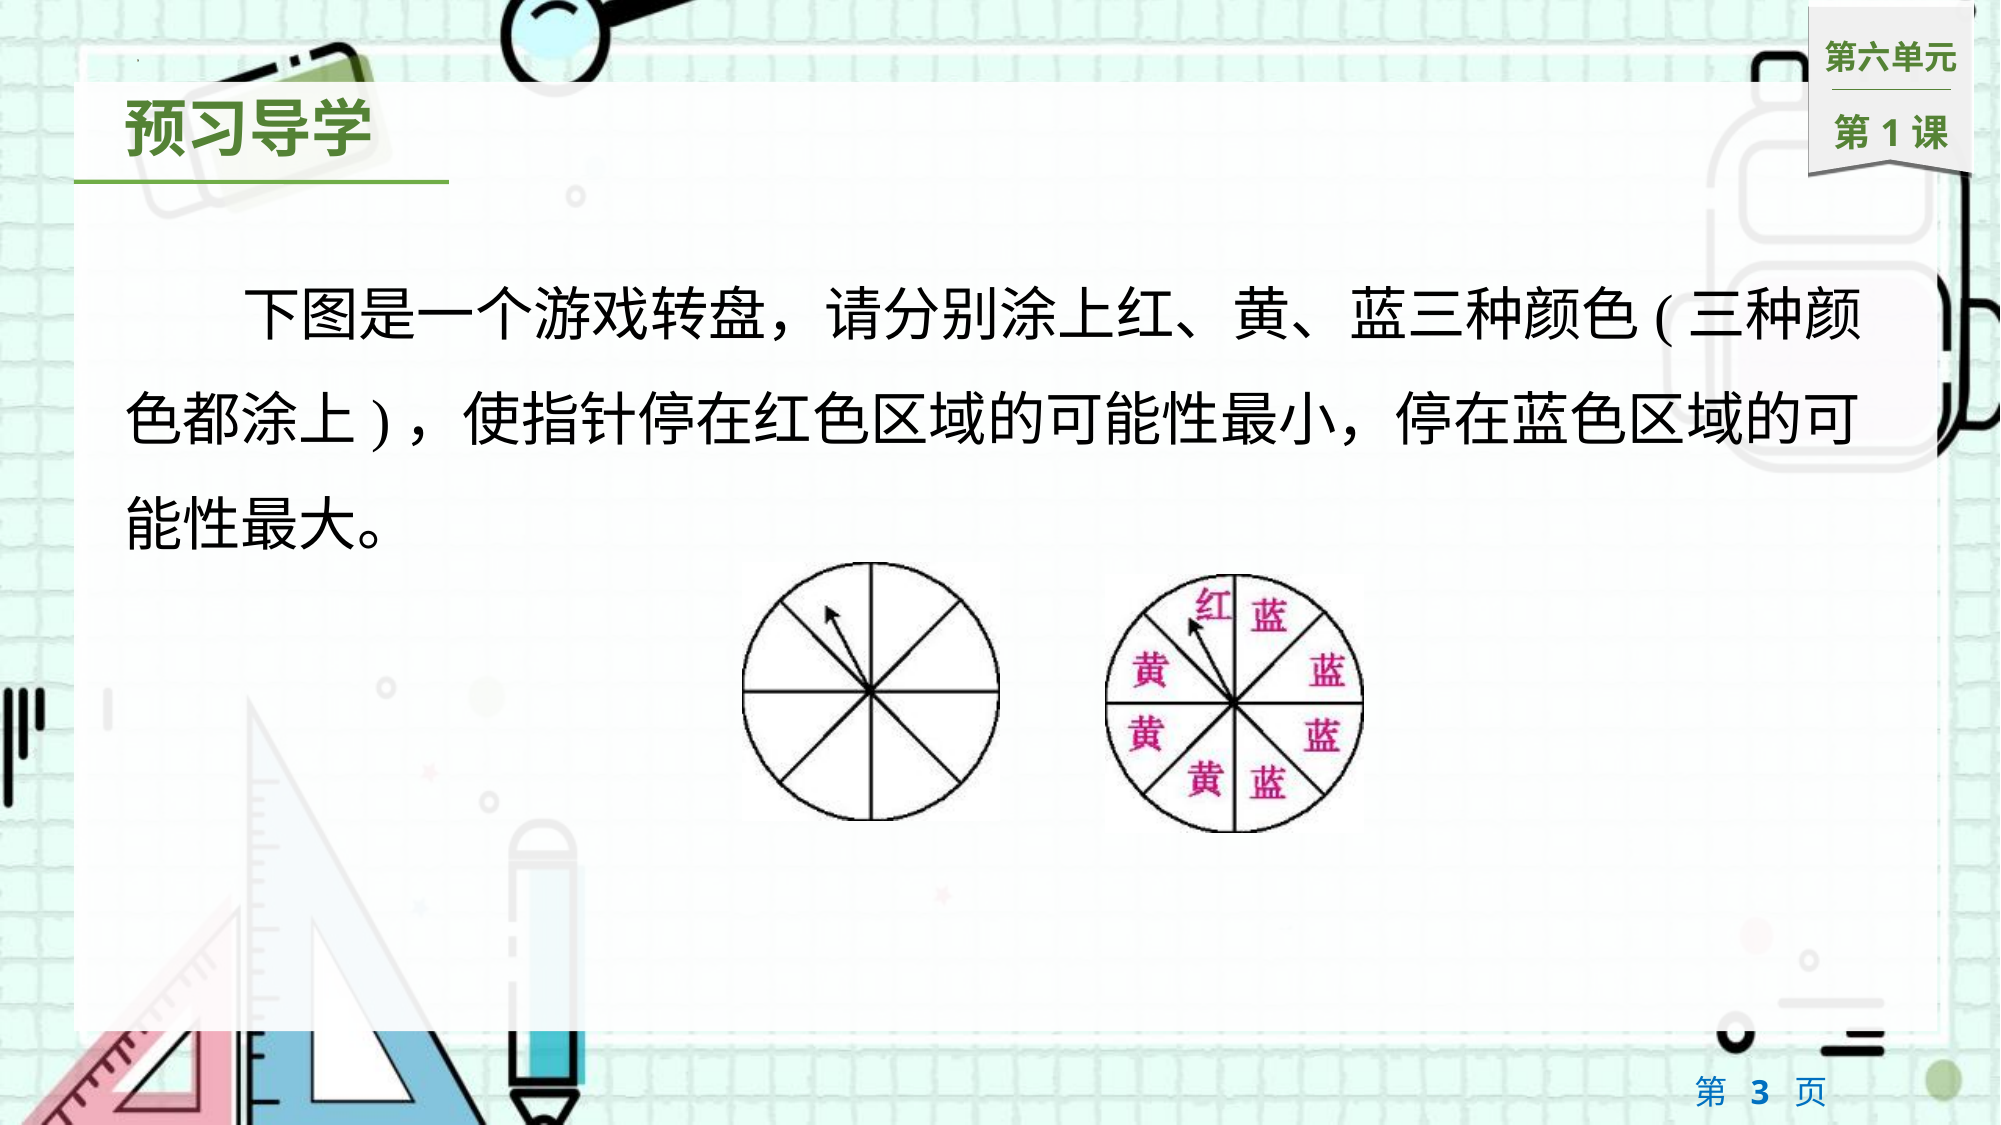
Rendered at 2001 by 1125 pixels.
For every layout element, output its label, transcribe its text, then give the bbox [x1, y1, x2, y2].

picture [1105, 574, 1364, 833]
picture [1938, 168, 1971, 176]
picture [742, 562, 1000, 821]
picture [0, 0, 2000, 1125]
list 下图是一个游戏转盘，请分别涂上红、黄、蓝三种颜色(三种颜色都涂上)，使指针停在红色区域的可能性最小，停在蓝色区域的可能性最大。 [109, 234, 1903, 985]
